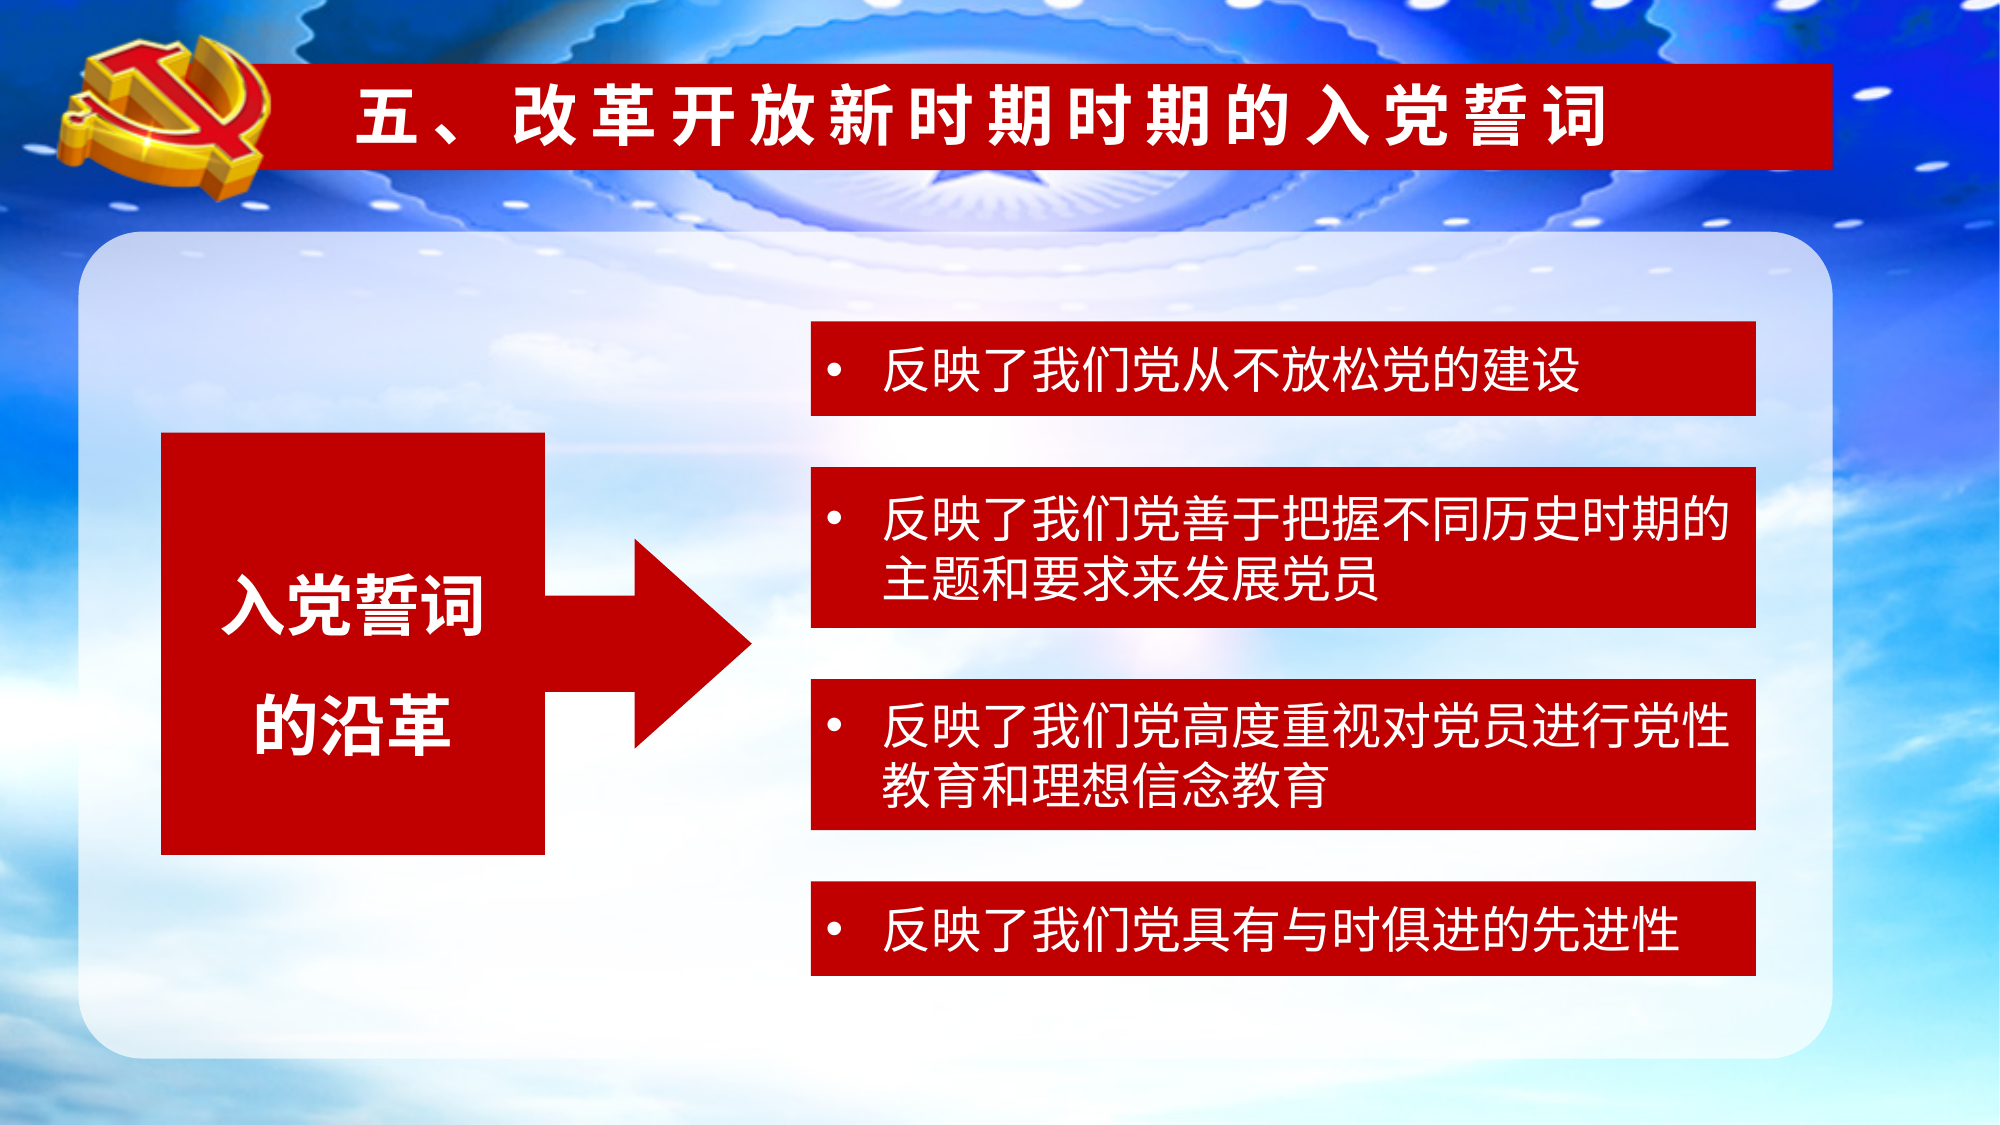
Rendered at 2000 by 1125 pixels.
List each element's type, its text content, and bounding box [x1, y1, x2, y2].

text_box 反映了我们党善于把握不同历史时期的主题和要求来发展党员 [809, 465, 1758, 630]
picture [0, 0, 2000, 1125]
text_box 反映了我们党高度重视对党员进行党性教育和理想信念教育 [809, 677, 1758, 832]
text_box 五、改革开放新时期时期的入党誓词 [338, 66, 1780, 161]
text_box 入党誓词 的沿革 [159, 430, 754, 857]
text_box [76, 229, 1835, 1061]
text_box 反映了我们党从不放松党的建设 [809, 319, 1758, 418]
text_box 反映了我们党具有与时俱进的先进性 [809, 879, 1758, 978]
text_box [297, 62, 1835, 172]
